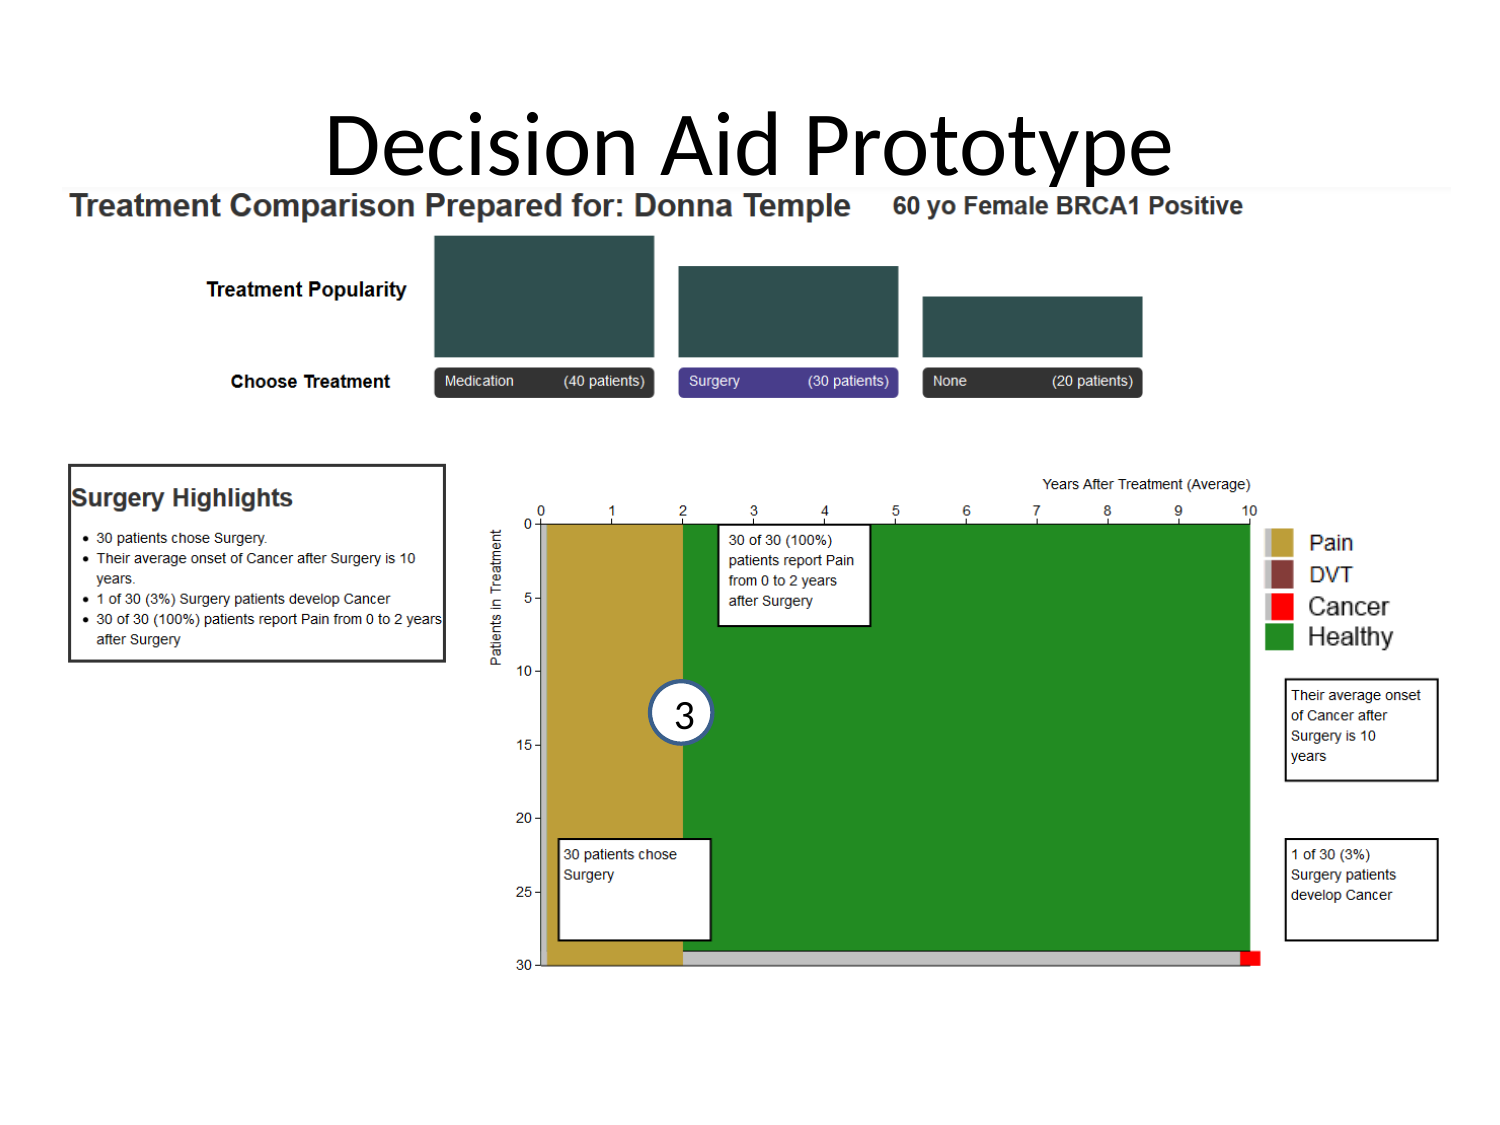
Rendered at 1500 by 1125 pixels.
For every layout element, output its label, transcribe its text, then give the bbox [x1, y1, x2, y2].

picture [1256, 524, 1406, 660]
title Decision Aid Prototype [75, 45, 1425, 185]
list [62, 187, 1452, 980]
